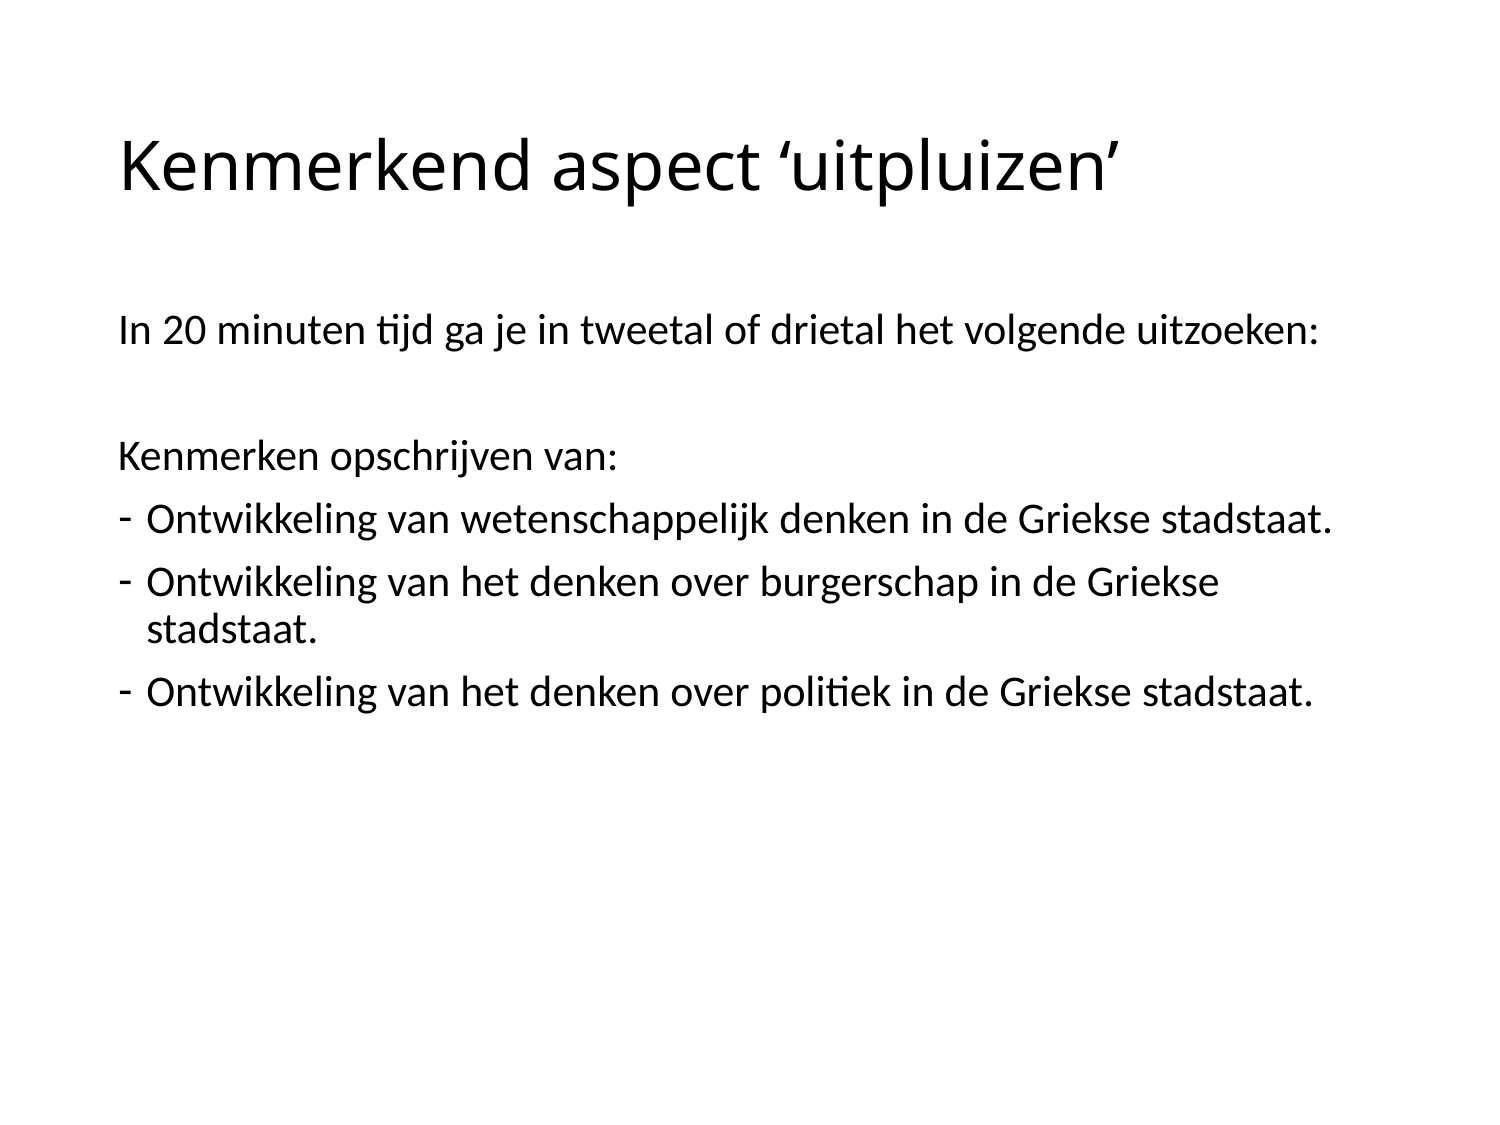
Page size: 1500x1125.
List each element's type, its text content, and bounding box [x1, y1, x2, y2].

list In 20 minuten tijd ga je in tweetal of drietal het volgende uitzoeken: Kenmerken opschrijven van: Ontwikkeling van wetenschappelijk denken in de Griekse stadstaat. Ontwikkeling van het denken over burgerschap in de Griekse stadstaat. Ontwikkeling van het denken over politiek in de Griekse stadstaat. [103, 299, 1397, 1014]
title Kenmerkend aspect ‘uitpluizen’ [103, 59, 1397, 278]
